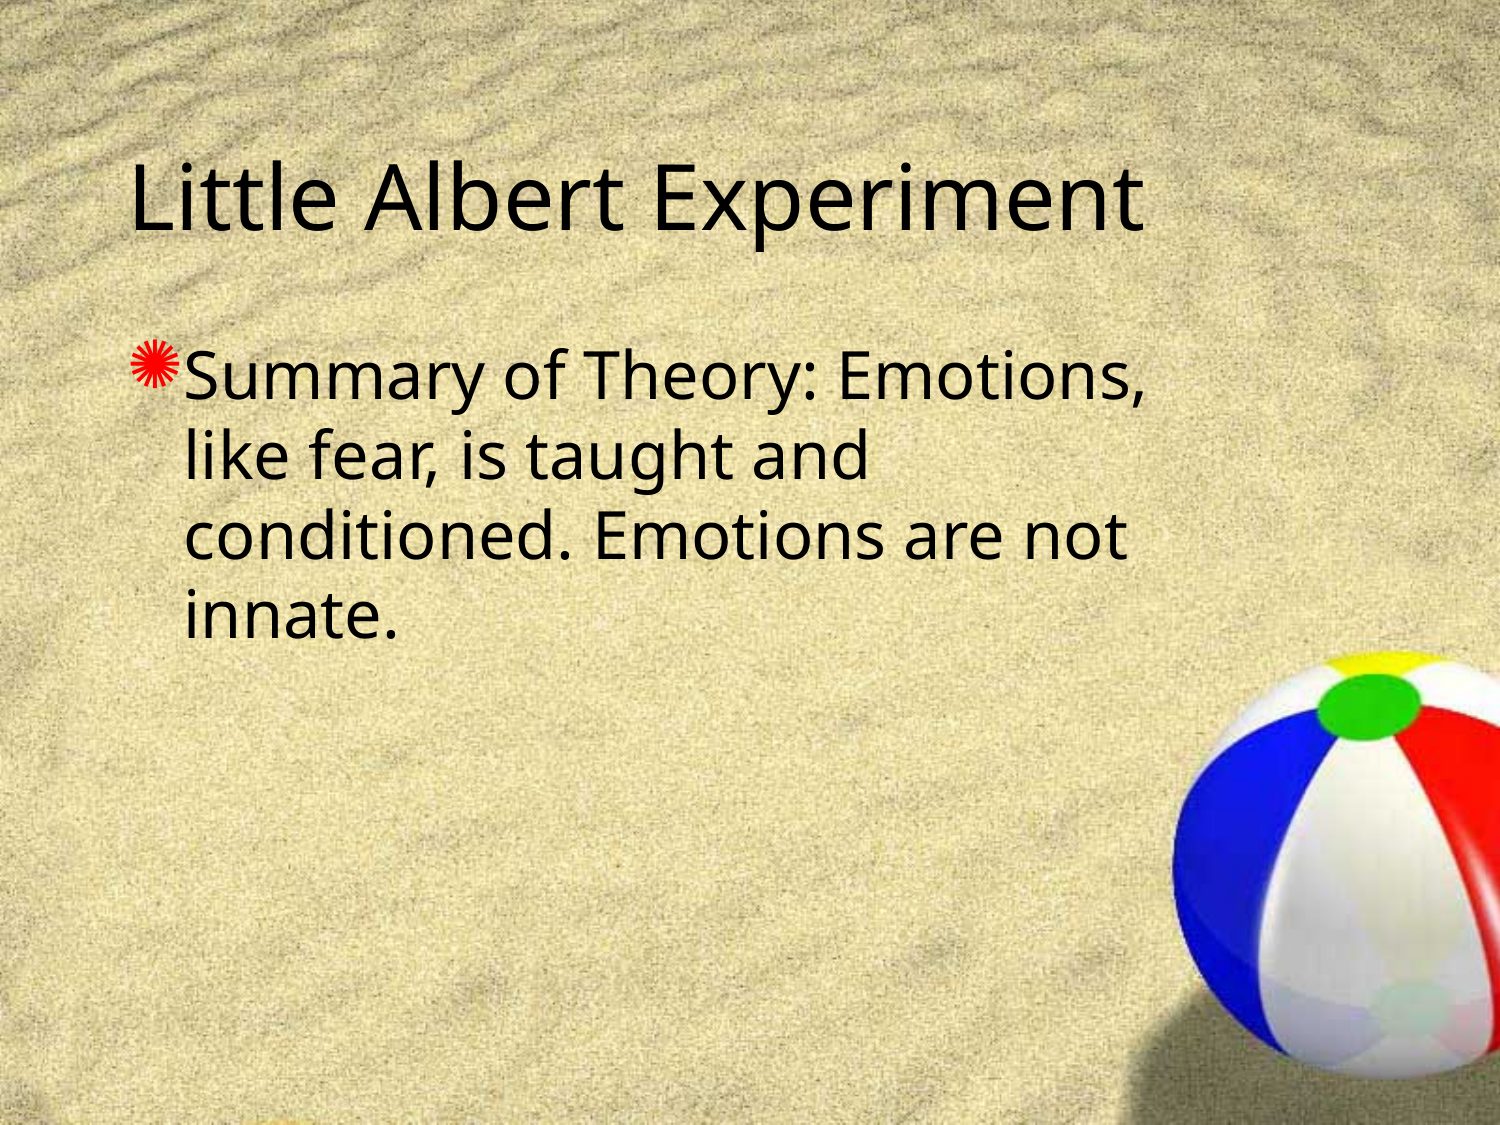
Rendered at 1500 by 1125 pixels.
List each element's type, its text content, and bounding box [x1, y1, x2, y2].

picture [0, 0, 1500, 1125]
title Little Albert Experiment [112, 99, 1388, 288]
list Summary of Theory: Emotions, like fear, is taught and conditioned. Emotions are not innate. [112, 324, 1213, 1001]
